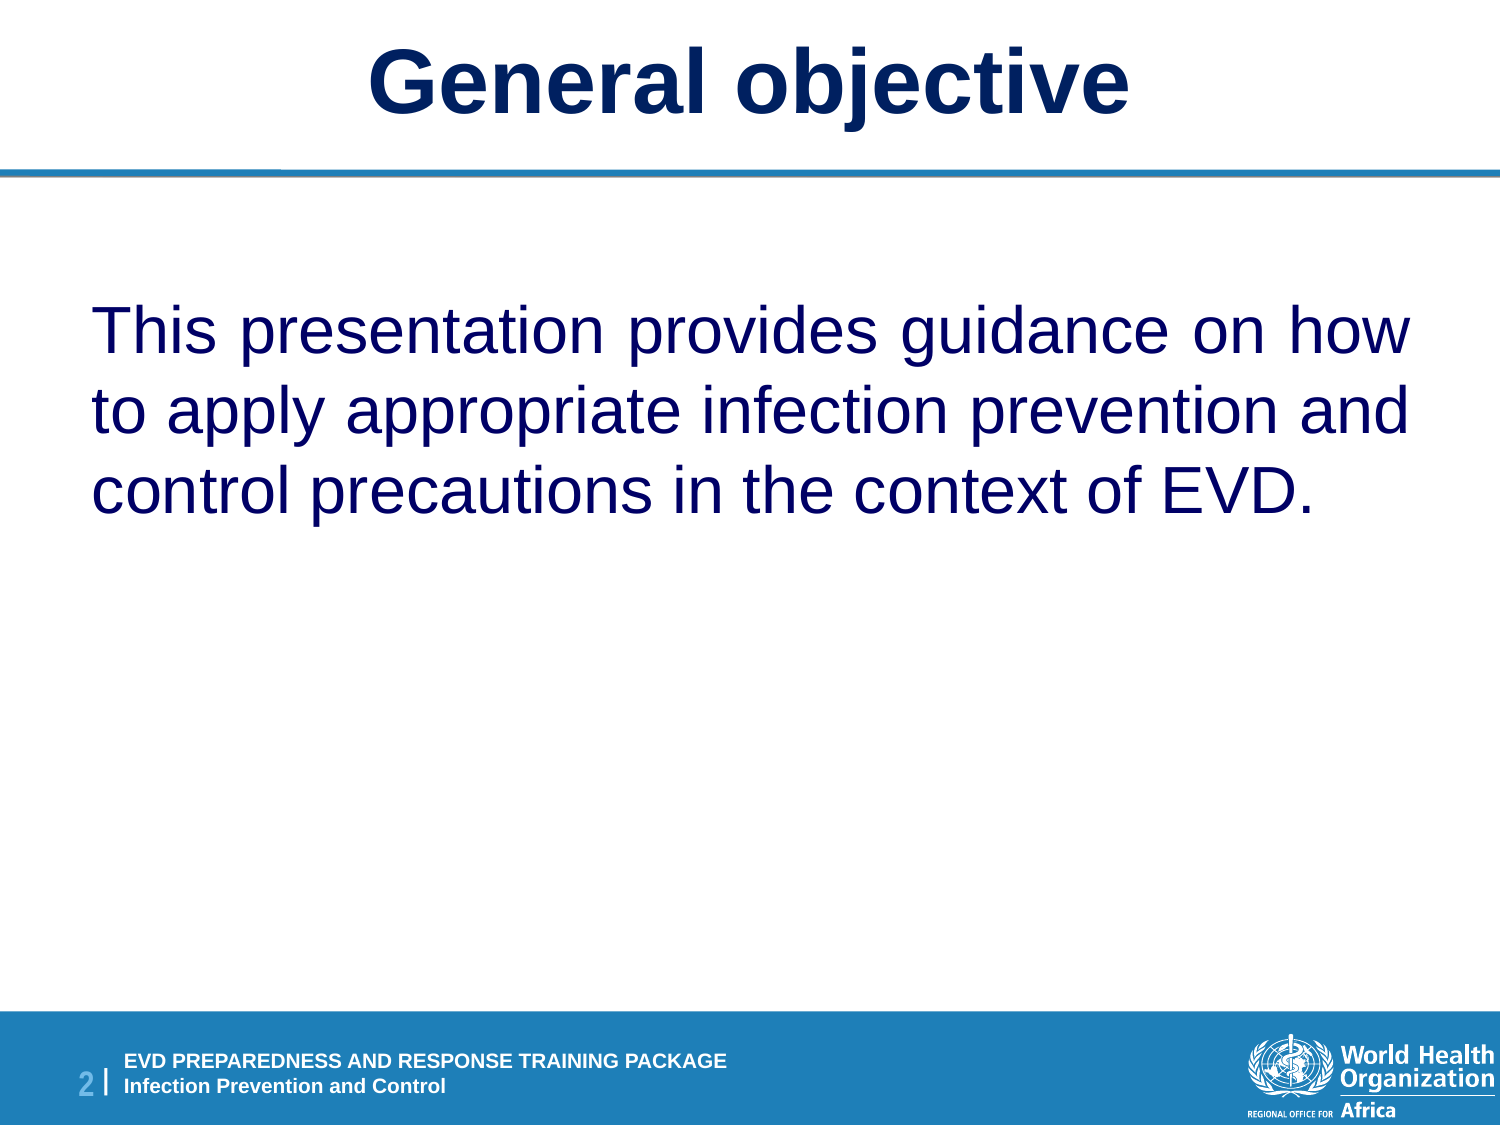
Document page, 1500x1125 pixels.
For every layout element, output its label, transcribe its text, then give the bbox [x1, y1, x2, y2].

title General objective [0, 18, 1500, 136]
list This presentation provides guidance on how to apply appropriate infection prevention and control precautions in the context of EVD. [76, 278, 1427, 894]
